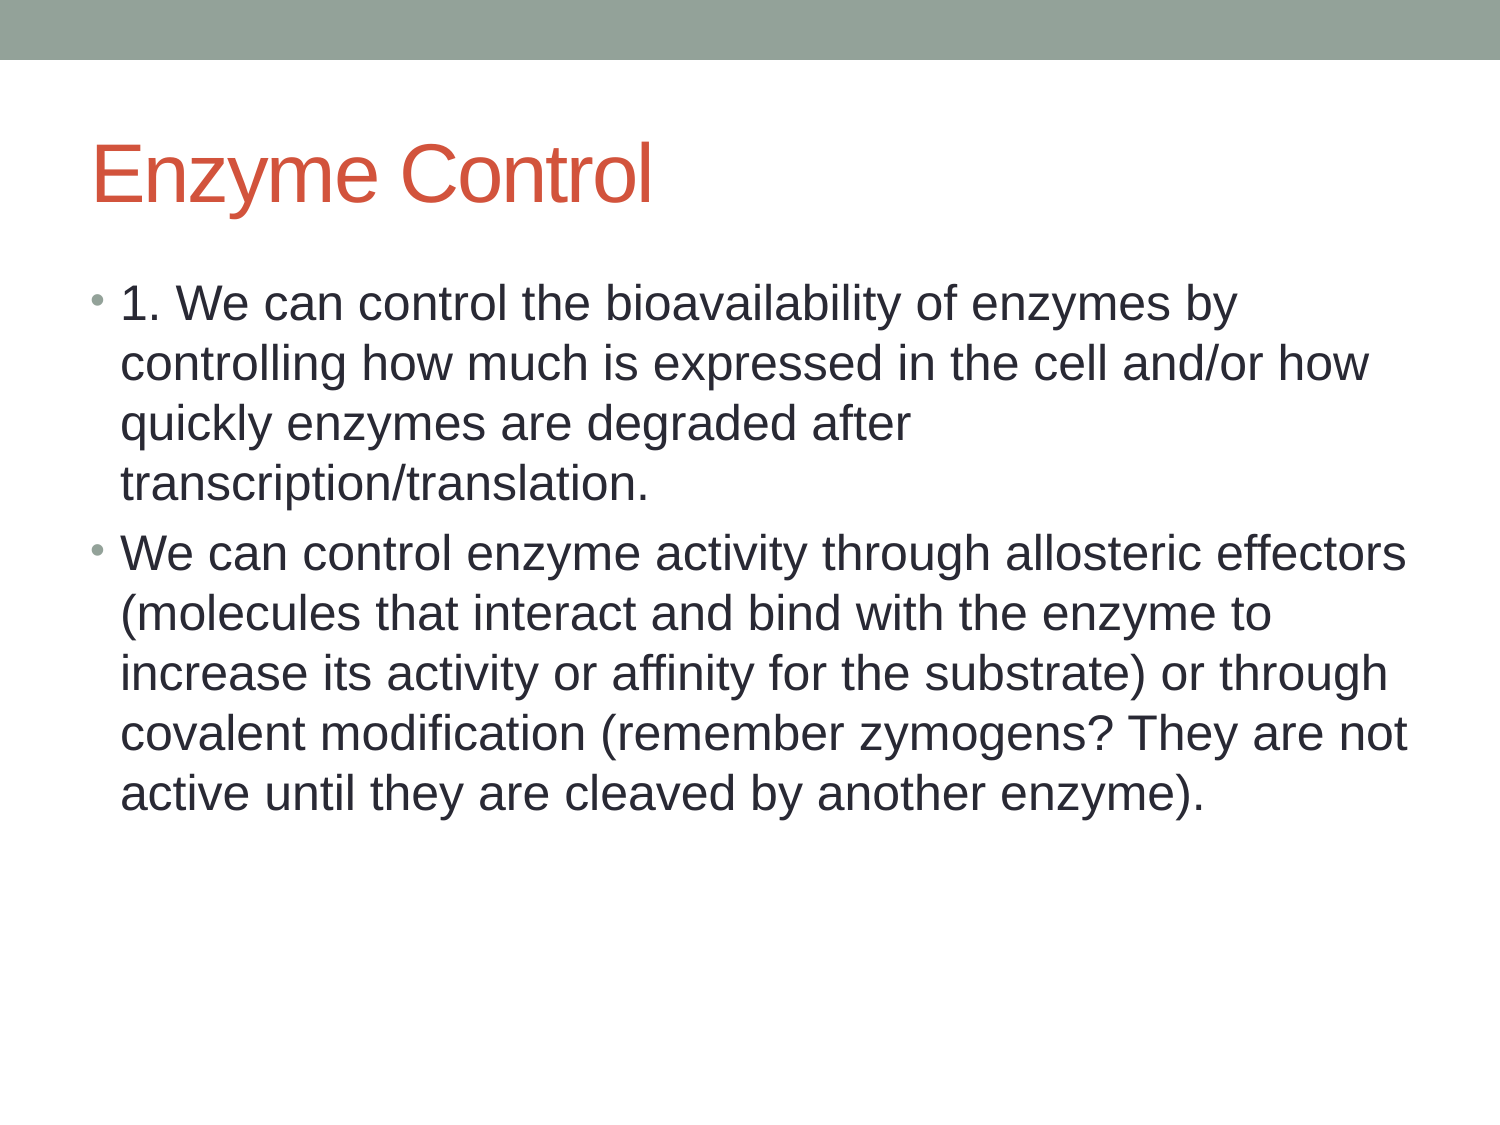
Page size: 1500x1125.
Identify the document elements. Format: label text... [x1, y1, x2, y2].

title Enzyme Control [75, 87, 1425, 250]
list 1. We can control the bioavailability of enzymes by controlling how much is expressed in the cell and/or how quickly enzymes are degraded after transcription/translation. We can control enzyme activity through allosteric effectors (molecules that interact and bind with the enzyme to increase its activity or affinity for the substrate) or through covalent modification (remember zymogens? They are not active until they are cleaved by another enzyme). [75, 262, 1425, 1063]
